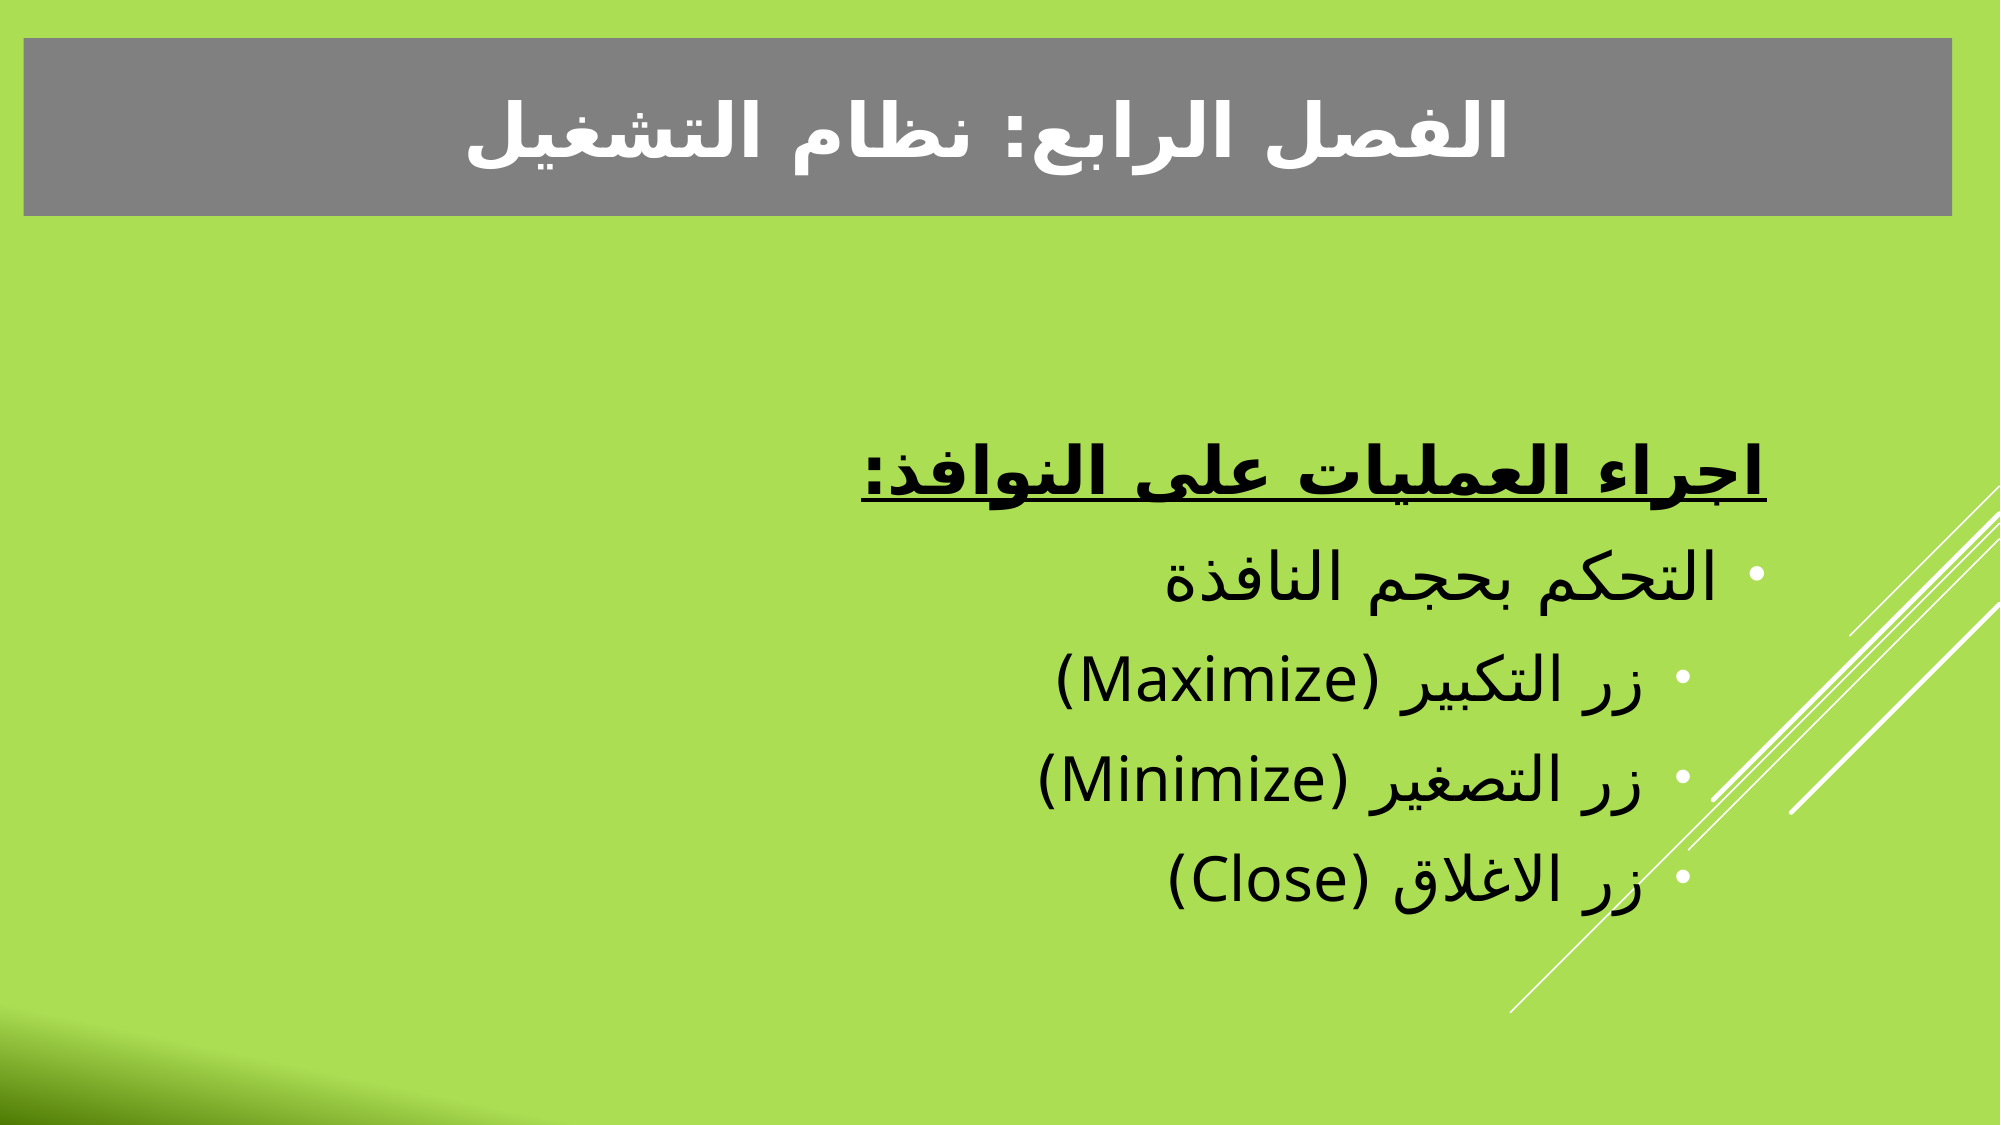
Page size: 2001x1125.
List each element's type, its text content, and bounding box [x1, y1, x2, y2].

list اجراء العمليات على النوافذ: التحكم بحجم النافذة زر التكبير (Maximize) زر التصغير (Minimize) زر الاغلاق (Close) [355, 215, 1782, 1125]
text_box الفصل الرابع: نظام التشغيل [23, 38, 1953, 216]
